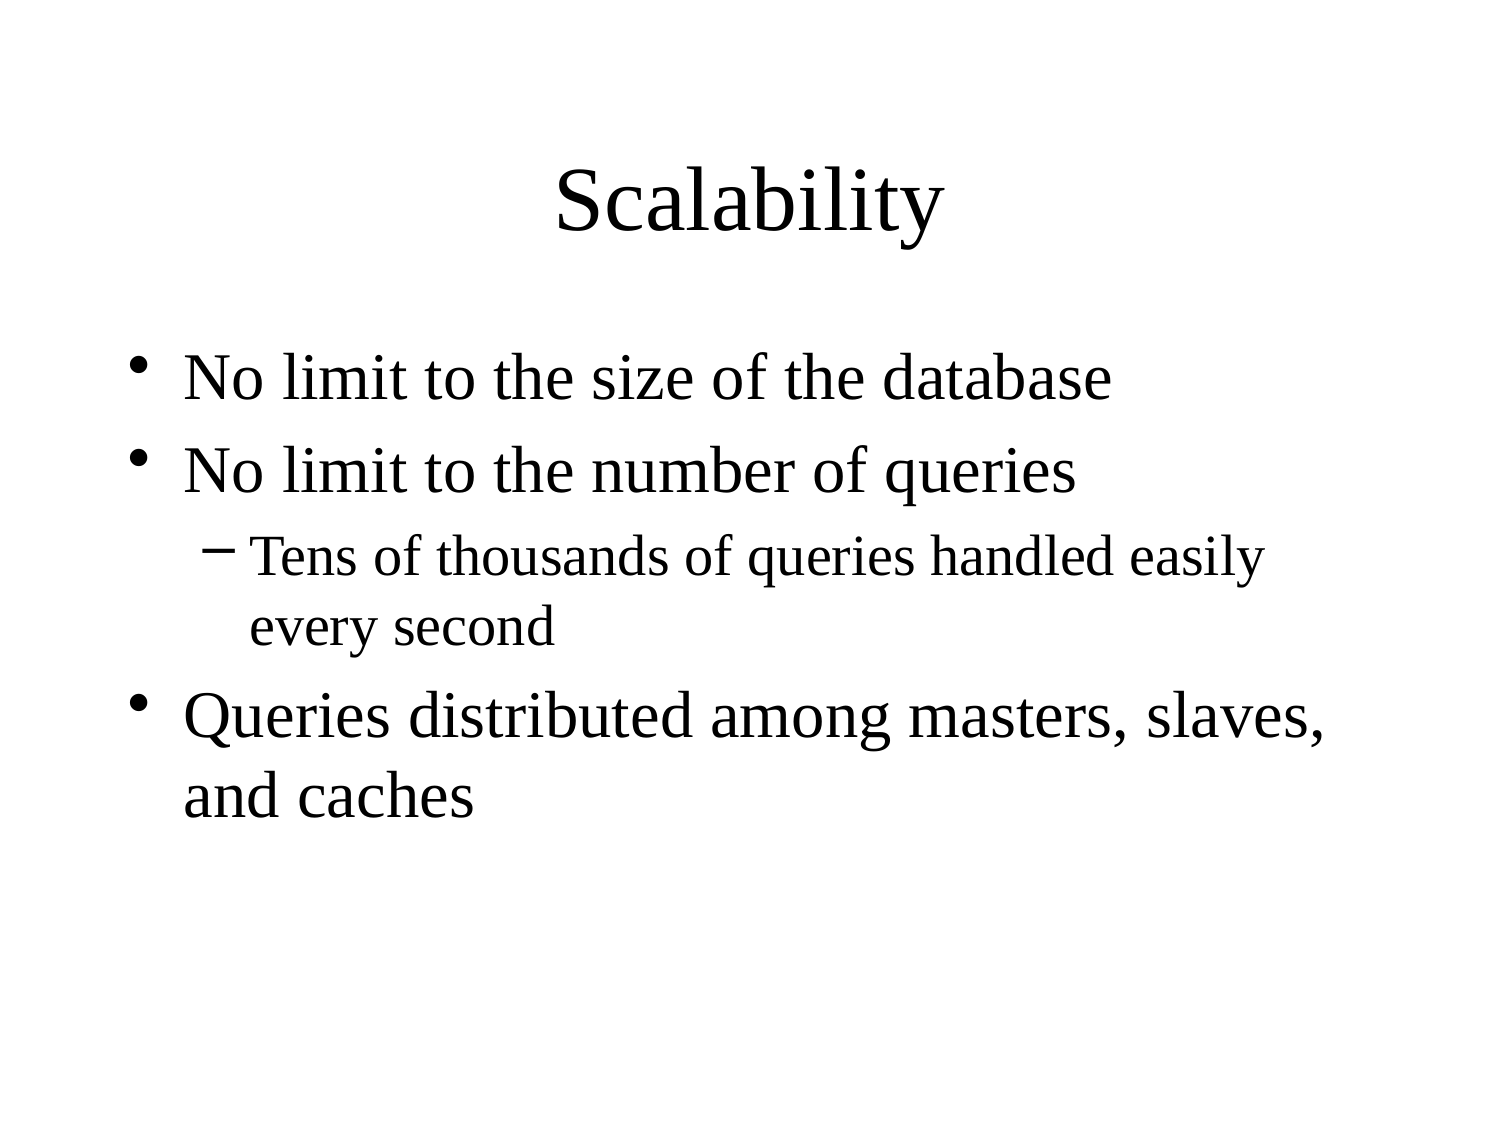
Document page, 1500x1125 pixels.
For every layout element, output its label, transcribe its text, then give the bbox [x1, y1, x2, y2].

title Scalability [112, 99, 1388, 288]
list No limit to the size of the database No limit to the number of queries Tens of thousands of queries handled easily every second Queries distributed among masters, slaves, and caches [112, 324, 1388, 1000]
